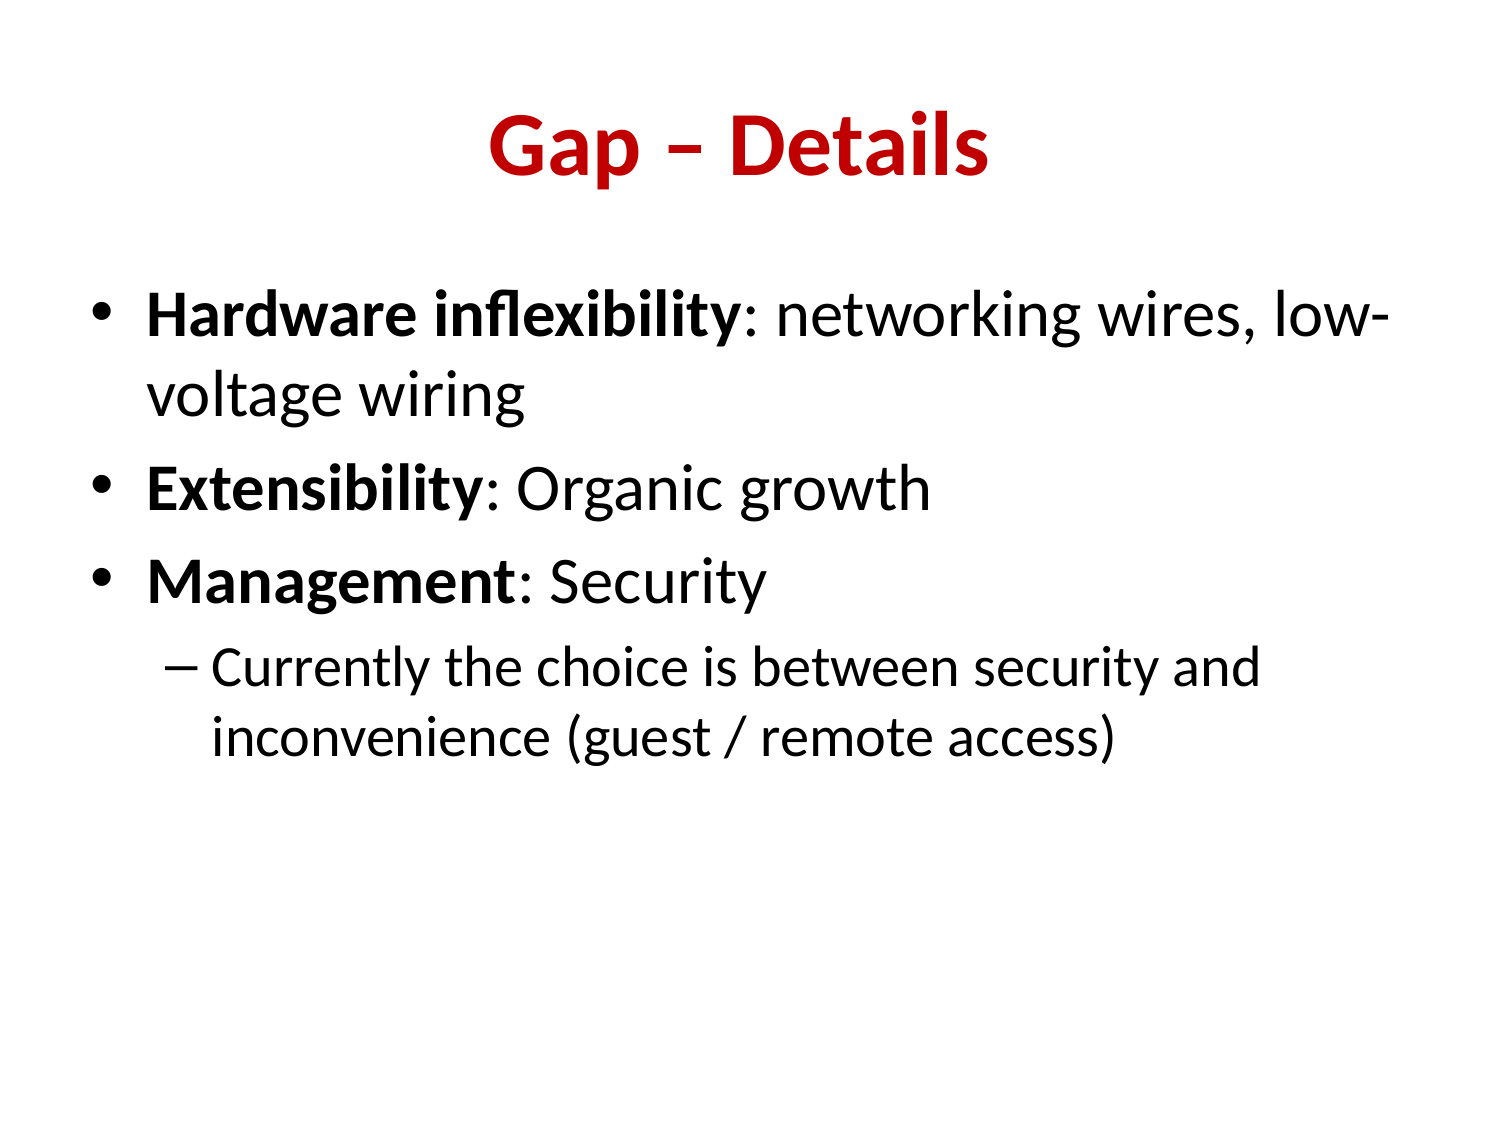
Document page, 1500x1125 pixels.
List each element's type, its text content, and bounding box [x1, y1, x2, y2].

title Gap – Details [75, 45, 1425, 233]
list Hardware inflexibility: networking wires, low-voltage wiring Extensibility: Organic growth Management: Security Currently the choice is between security and inconvenience (guest / remote access) [75, 262, 1425, 1005]
